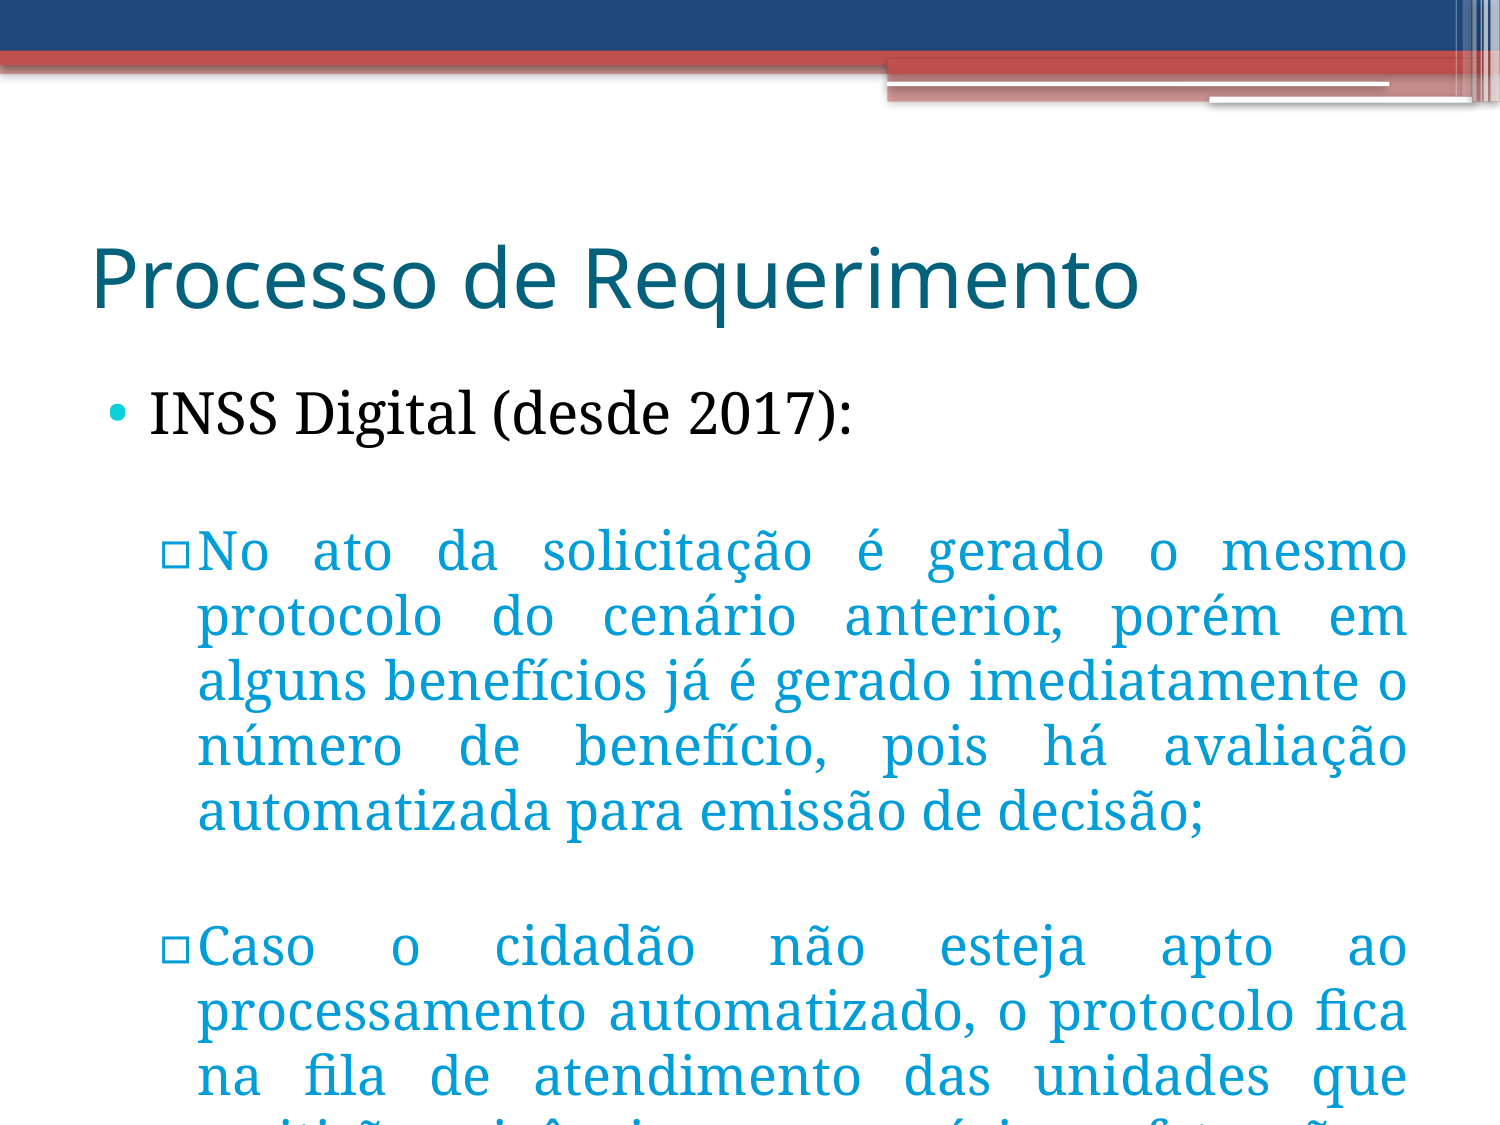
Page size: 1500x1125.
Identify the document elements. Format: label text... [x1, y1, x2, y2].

text_box INSS Digital (desde 2017): No ato da solicitação é gerado o mesmo protocolo do cenário anterior, porém em alguns benefícios já é gerado imediatamente o número de benefício, pois há avaliação automatizada para emissão de decisão; Caso o cidadão não esteja apto ao processamento automatizado, o protocolo fica na fila de atendimento das unidades que emitirão exigência, se necessário, e efetuarão a habilitação do benefício com posterior emissão de decisão. [75, 368, 1425, 1079]
text_box Processo de Requerimento [75, 187, 1425, 363]
